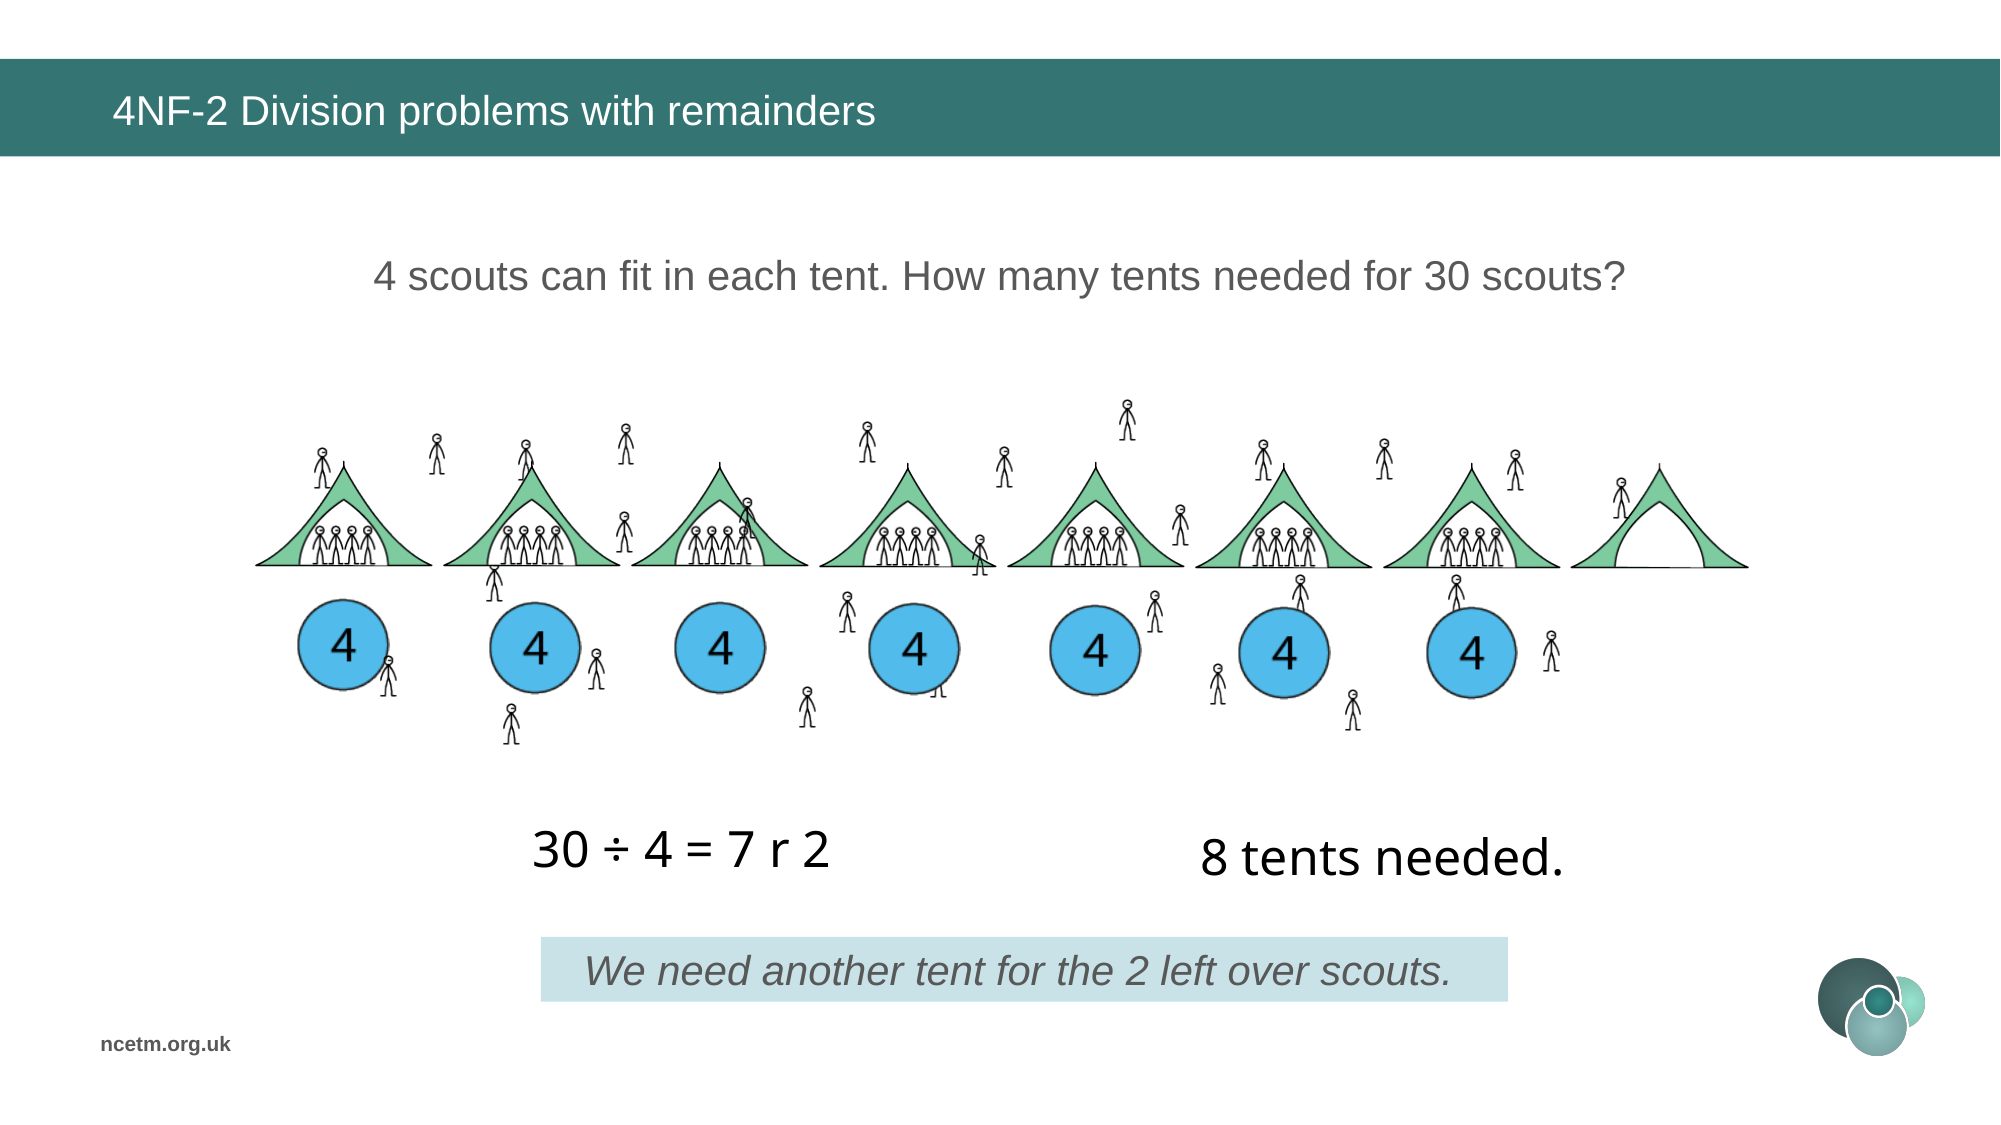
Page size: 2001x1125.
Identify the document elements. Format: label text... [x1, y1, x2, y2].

picture [255, 422, 809, 695]
picture [1424, 574, 1519, 700]
picture [1146, 590, 1165, 633]
picture [1194, 439, 1373, 569]
picture [1119, 399, 1137, 442]
text_box 4 scouts can fit in each tent. How many tents needed for 30 scouts? [358, 241, 1642, 307]
picture [503, 702, 521, 745]
text_box 30 ÷ 4 = 7 r 2 [518, 810, 846, 886]
text_box 8 tents needed. [1185, 818, 1580, 893]
picture [867, 602, 961, 698]
picture [1209, 663, 1228, 706]
text_box We need another tent for the 2 left over scouts. [540, 936, 1508, 1002]
picture [1570, 462, 1749, 569]
picture [588, 648, 606, 690]
picture [1376, 438, 1561, 569]
picture [799, 686, 817, 728]
picture [839, 590, 857, 633]
picture [1237, 574, 1331, 700]
picture [1344, 689, 1363, 732]
picture [1818, 958, 1925, 1056]
picture [819, 421, 1190, 576]
title 4NF-2 Division problems with remainders [97, 76, 1945, 147]
picture [296, 598, 398, 697]
picture [1542, 630, 1561, 672]
picture [673, 601, 767, 695]
picture [1048, 603, 1142, 698]
